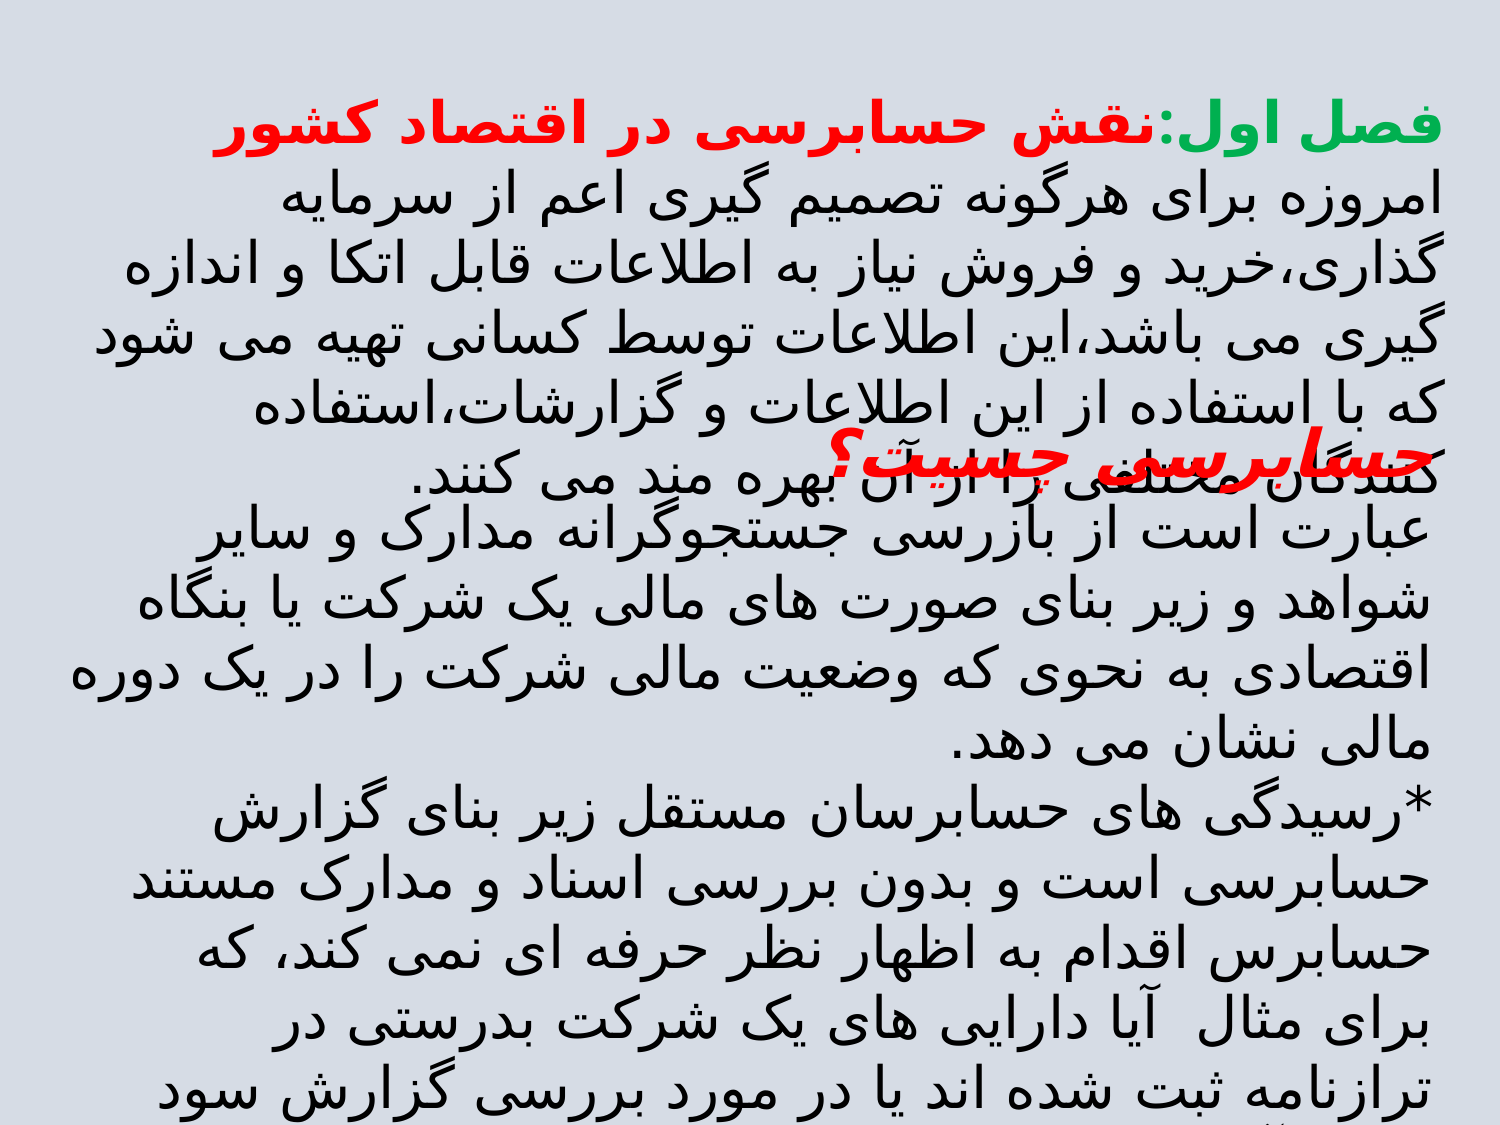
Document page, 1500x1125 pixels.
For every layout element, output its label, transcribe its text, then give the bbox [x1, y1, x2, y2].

text_box حسابرسی چسیت؟ عبارت است از بازرسی جستجوگرانه مدارک و سایر شواهد و زیر بنای صورت های مالی یک شرکت یا بنگاه اقتصادی به نحوی که وضعیت مالی شرکت را در یک دوره مالی نشان می دهد. *رسیدگی های حسابرسان مستقل زیر بنای گزارش حسابرسی است و بدون بررسی اسناد و مدارک مستند حسابرس اقدام به اظهار نظر حرفه ای نمی کند، که برای مثال آیا دارایی های یک شرکت بدرستی در ترازنامه ثبت شده اند یا در مورد بررسی گزارش سود وزیان آیا گزارش سود و زیان یا بهای تمام شده و فروش بدرستی ثبت شده است و مربوط به همان دوره مالی می باشد. [54, 402, 1449, 1125]
text_box فصل اول:نقش حسابرسی در اقتصاد کشور امروزه برای هرگونه تصمیم گیری اعم از سرمایه گذاری،خرید و فروش نیاز به اطلاعات قابل اتکا و اندازه گیری می باشد،این اطلاعات توسط کسانی تهیه می شود که با استفاده از این اطلاعات و گزارشات،استفاده کنندگان مختلفی را از آن بهره مند می کنند. [43, 77, 1461, 513]
